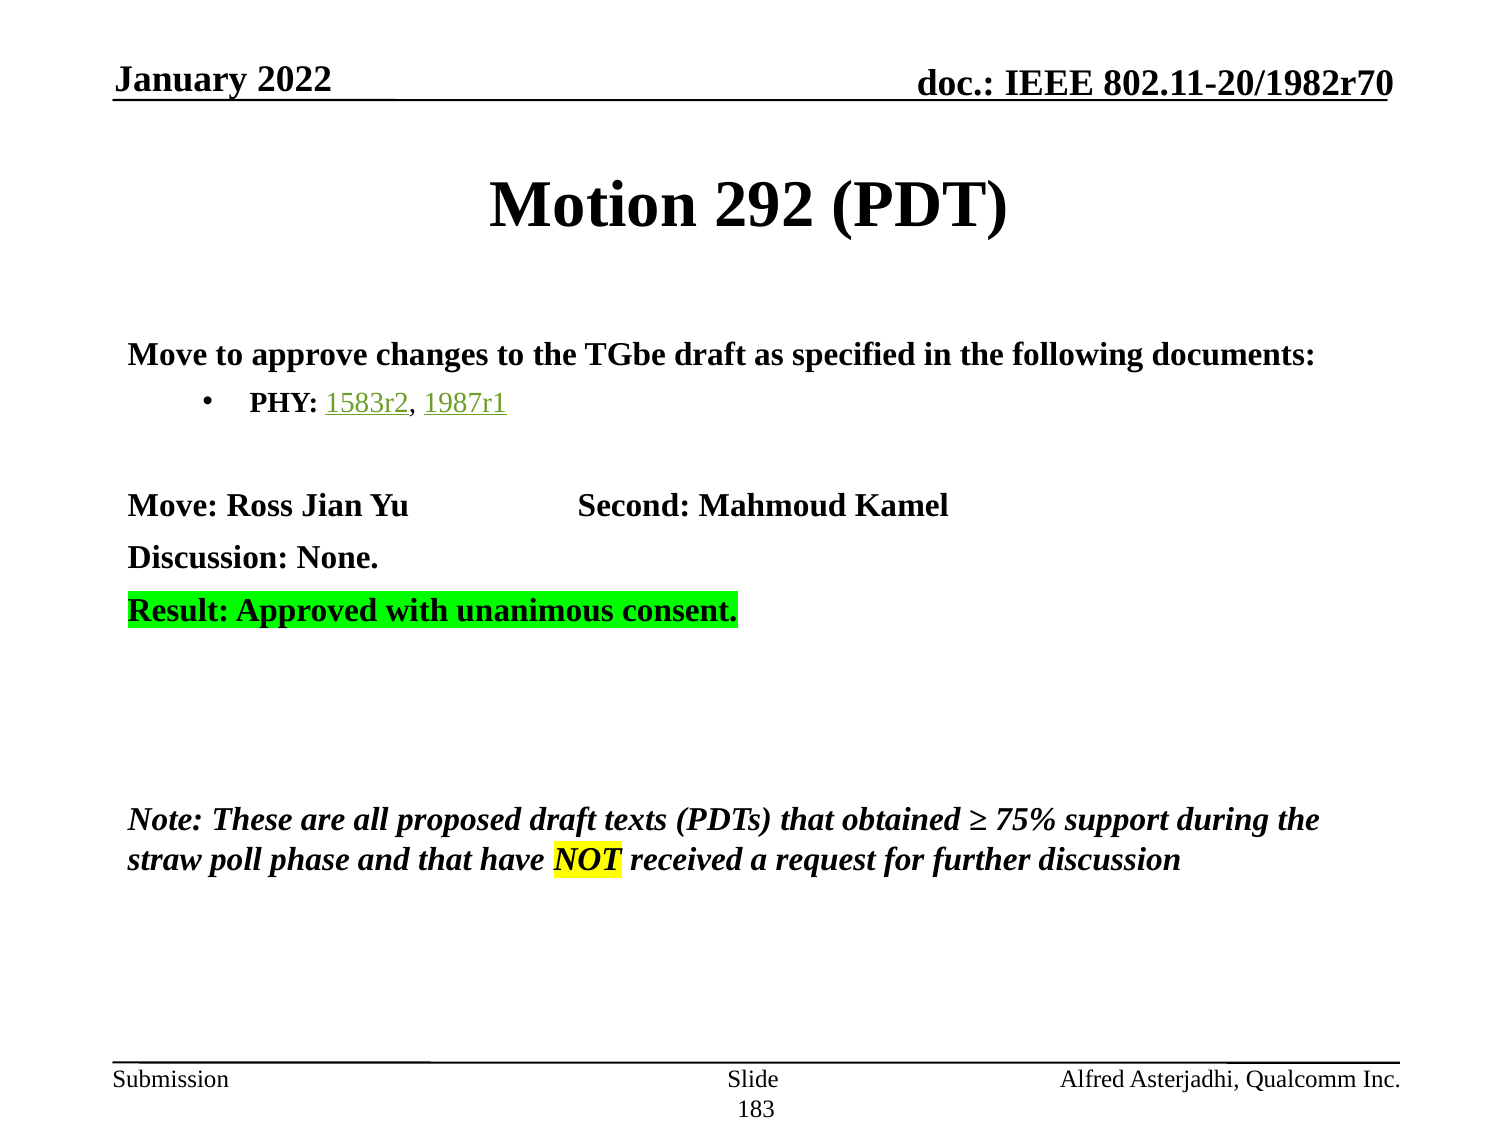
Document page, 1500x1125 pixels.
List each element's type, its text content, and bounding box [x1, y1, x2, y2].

list Move to approve changes to the TGbe draft as specified in the following documents: PHY: 1583r2, 1987r1 Move: Ross Jian Yu Second: Mahmoud Kamel Discussion: None. Result: Approved with unanimous consent. Note: These are all proposed draft texts (PDTs) that obtained ≥ 75% support during the straw poll phase and that have NOT received a request for further discussion [112, 324, 1388, 1063]
title Motion 292 (PDT) [112, 112, 1388, 288]
slide_number Slide 183 [712, 1061, 800, 1123]
footer Alfred Asterjadhi, Qualcomm Inc. [878, 1061, 1402, 1093]
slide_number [114, 54, 423, 100]
